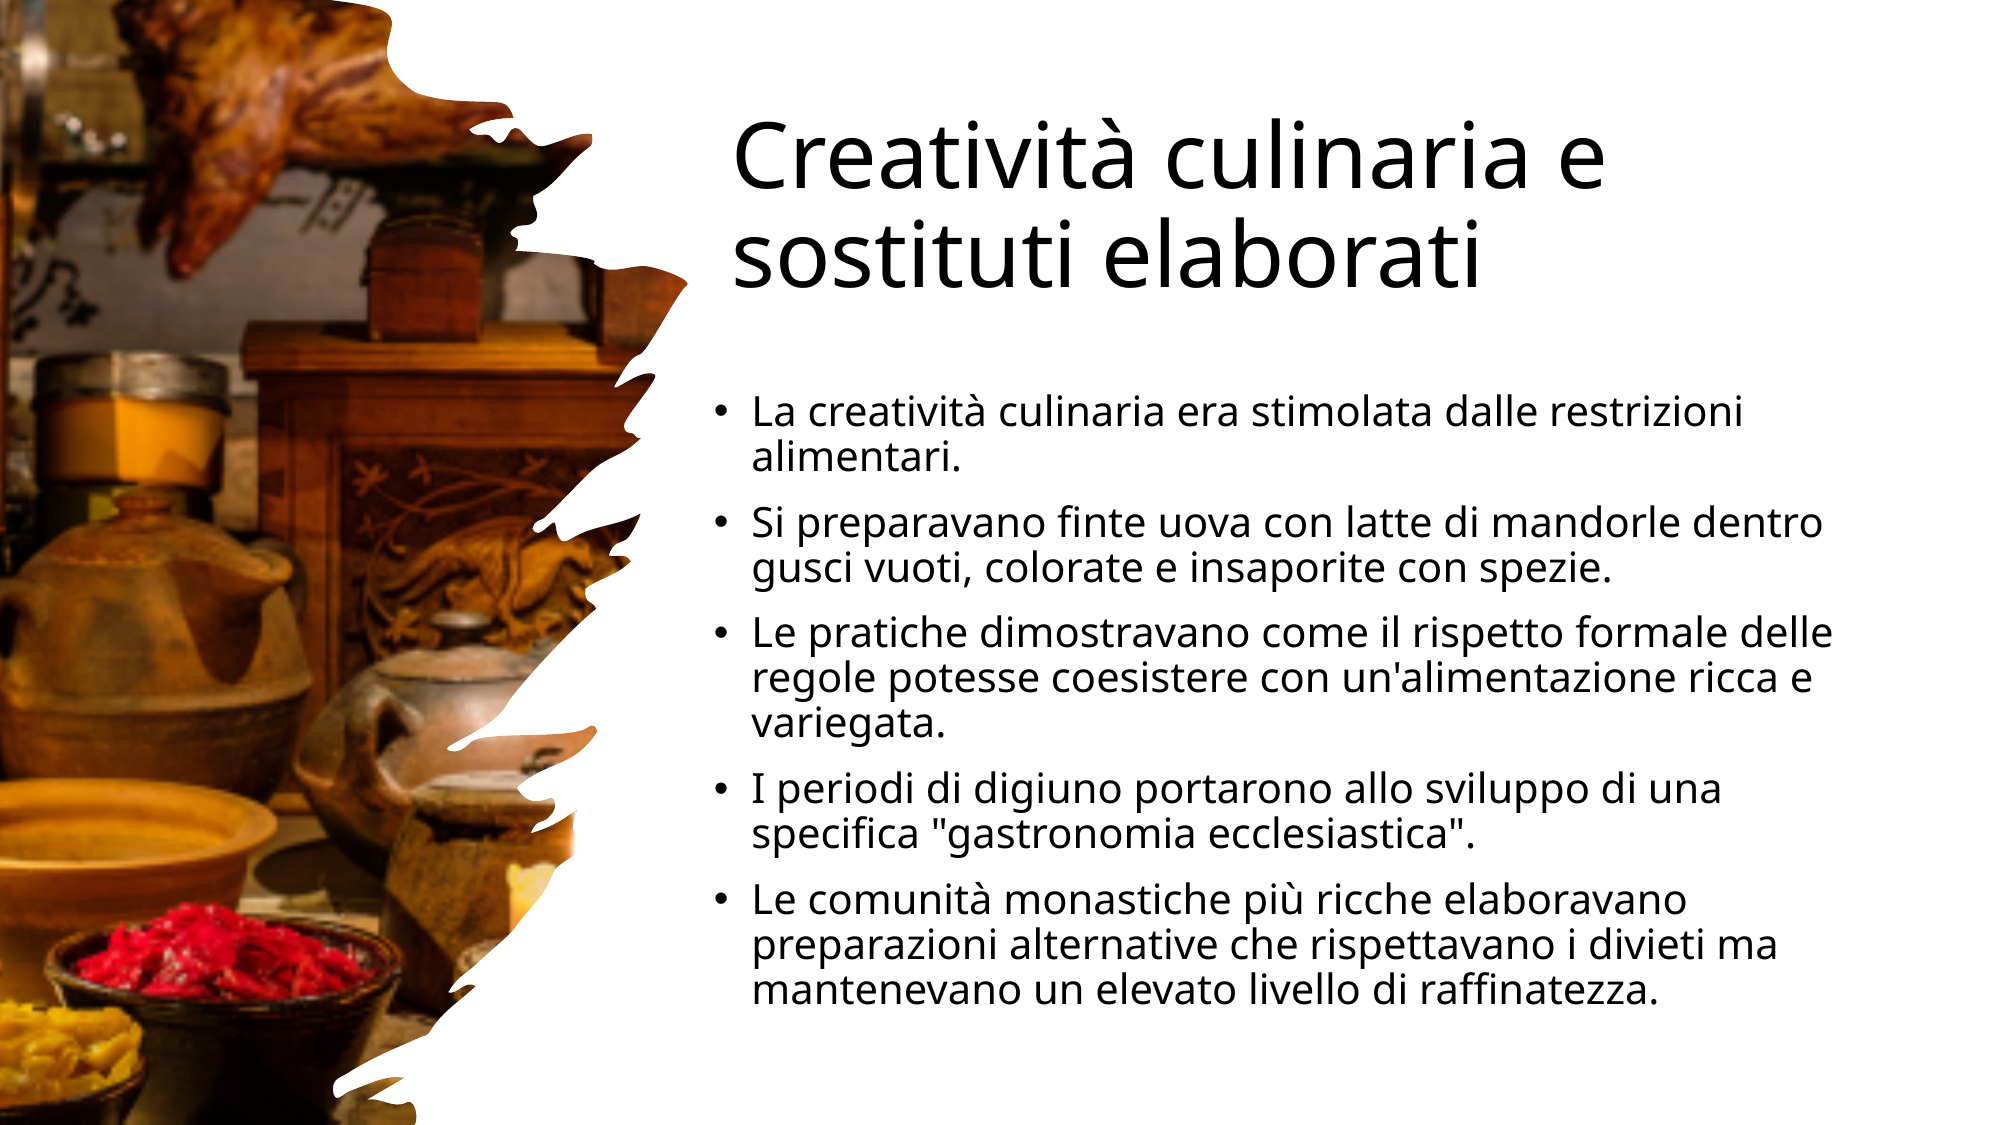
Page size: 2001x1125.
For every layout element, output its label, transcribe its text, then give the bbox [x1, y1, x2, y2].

list La creatività culinaria era stimolata dalle restrizioni alimentari. Si preparavano finte uova con latte di mandorle dentro gusci vuoti, colorate e insaporite con spezie. Le pratiche dimostravano come il rispetto formale delle regole potesse coesistere con un'alimentazione ricca e variegata. I periodi di digiuno portarono allo sviluppo di una specifica "gastronomia ecclesiastica". Le comunità monastiche più ricche elaboravano preparazioni alternative che rispettavano i divieti ma mantenevano un elevato livello di raffinatezza. [698, 382, 1863, 1014]
text_box [689, 0, 2000, 1125]
picture [0, 0, 689, 1125]
title Creatività culinaria e sostituti elaborati [716, 59, 1863, 357]
